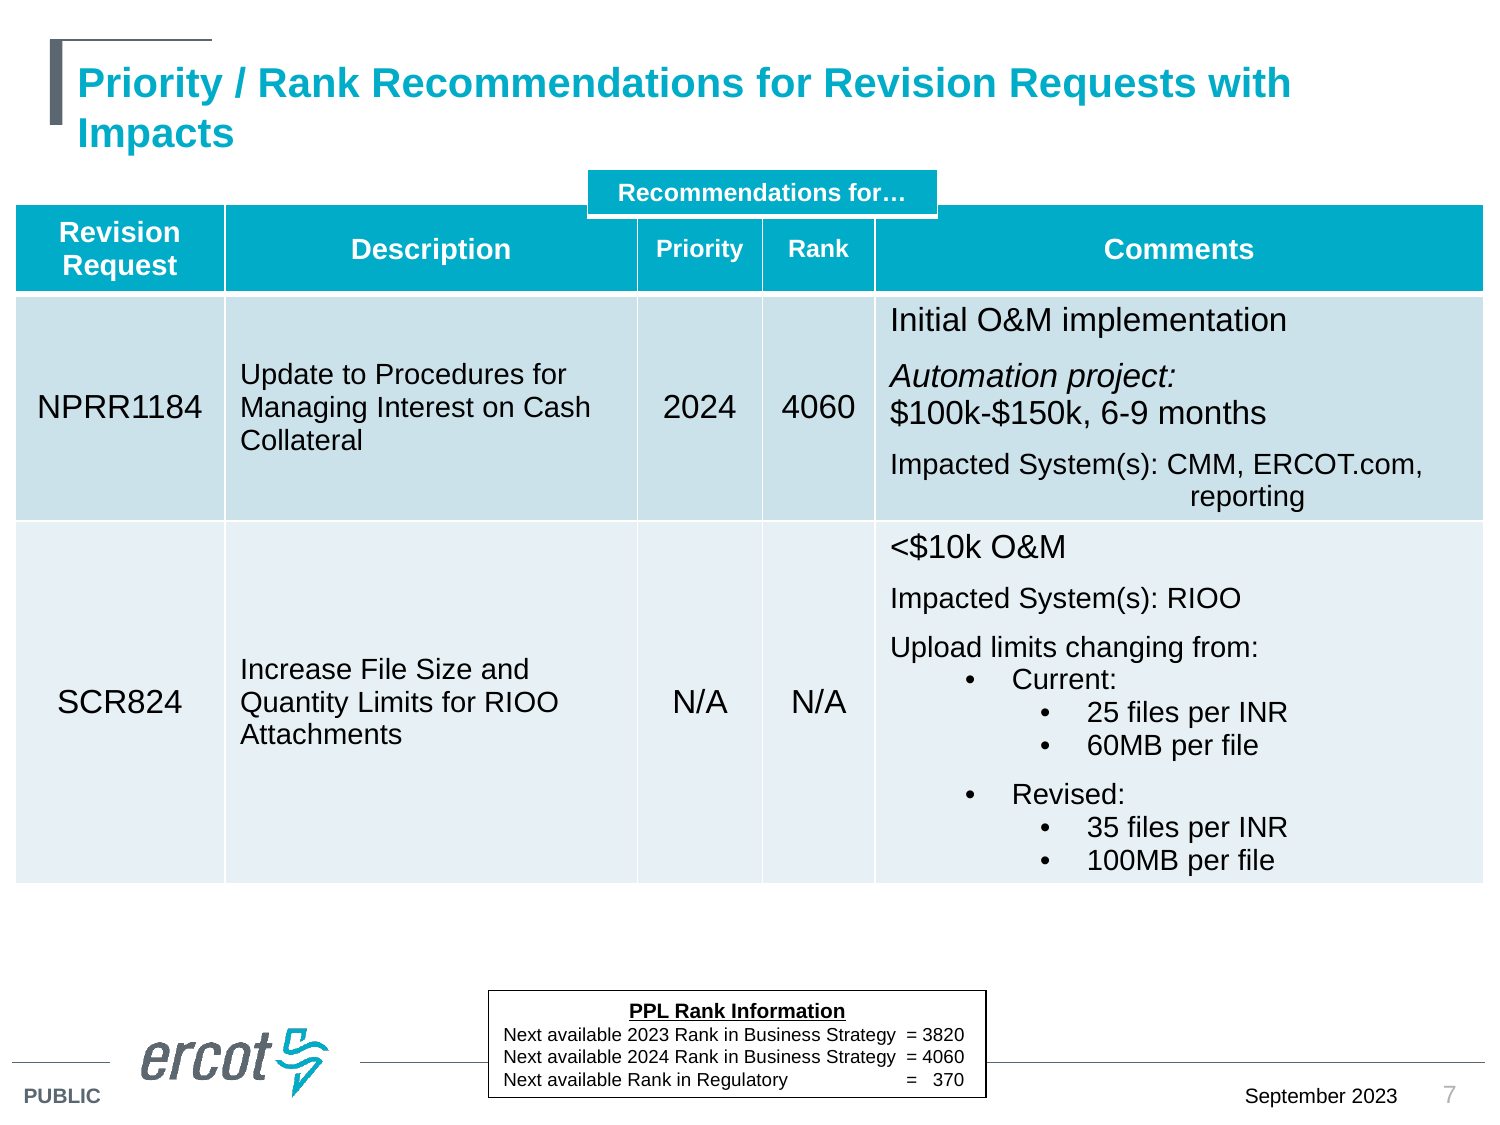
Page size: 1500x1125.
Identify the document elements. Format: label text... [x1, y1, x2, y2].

table_cell Update to Procedures for Managing Interest on Cash Collateral [226, 297, 637, 520]
text_box PPL Rank Information Next available 2023 Rank in Business Strategy = 3820 Next available 2024 Rank in Business Strategy = 4060 Next available Rank in Regulatory = 370 [488, 990, 987, 1098]
table_cell 4060 [763, 297, 874, 520]
table_header Comments [876, 205, 1483, 291]
table_cell Increase File Size and Quantity Limits for RIOO Attachments [226, 522, 637, 883]
table_header Revision Request [16, 205, 224, 291]
table_cell 2024 [638, 297, 762, 520]
picture [137, 1024, 332, 1100]
table_cell Initial O&M implementation Automation project: $100k-$150k, 6-9 months Impacted System(s): CMM, ERCOT.com, reporting [876, 297, 1483, 520]
table_cell NPRR1184 [16, 297, 224, 520]
table_cell N/A [763, 522, 874, 883]
title Priority / Rank Recommendations for Revision Requests with Impacts [62, 48, 1475, 134]
table_header Recommendations for… [588, 170, 937, 214]
table_header Description [226, 205, 637, 291]
table_header Priority [638, 219, 762, 291]
table_header Rank [763, 219, 874, 291]
table_cell SCR824 [16, 522, 224, 883]
slide_number 7 [1412, 1076, 1488, 1112]
table_cell N/A [638, 522, 762, 883]
table_cell <$10k O&M Impacted System(s): RIOO Upload limits changing from: Current: 25 files per INR 60MB per file Revised: 35 files per INR 100MB per file [876, 522, 1483, 883]
